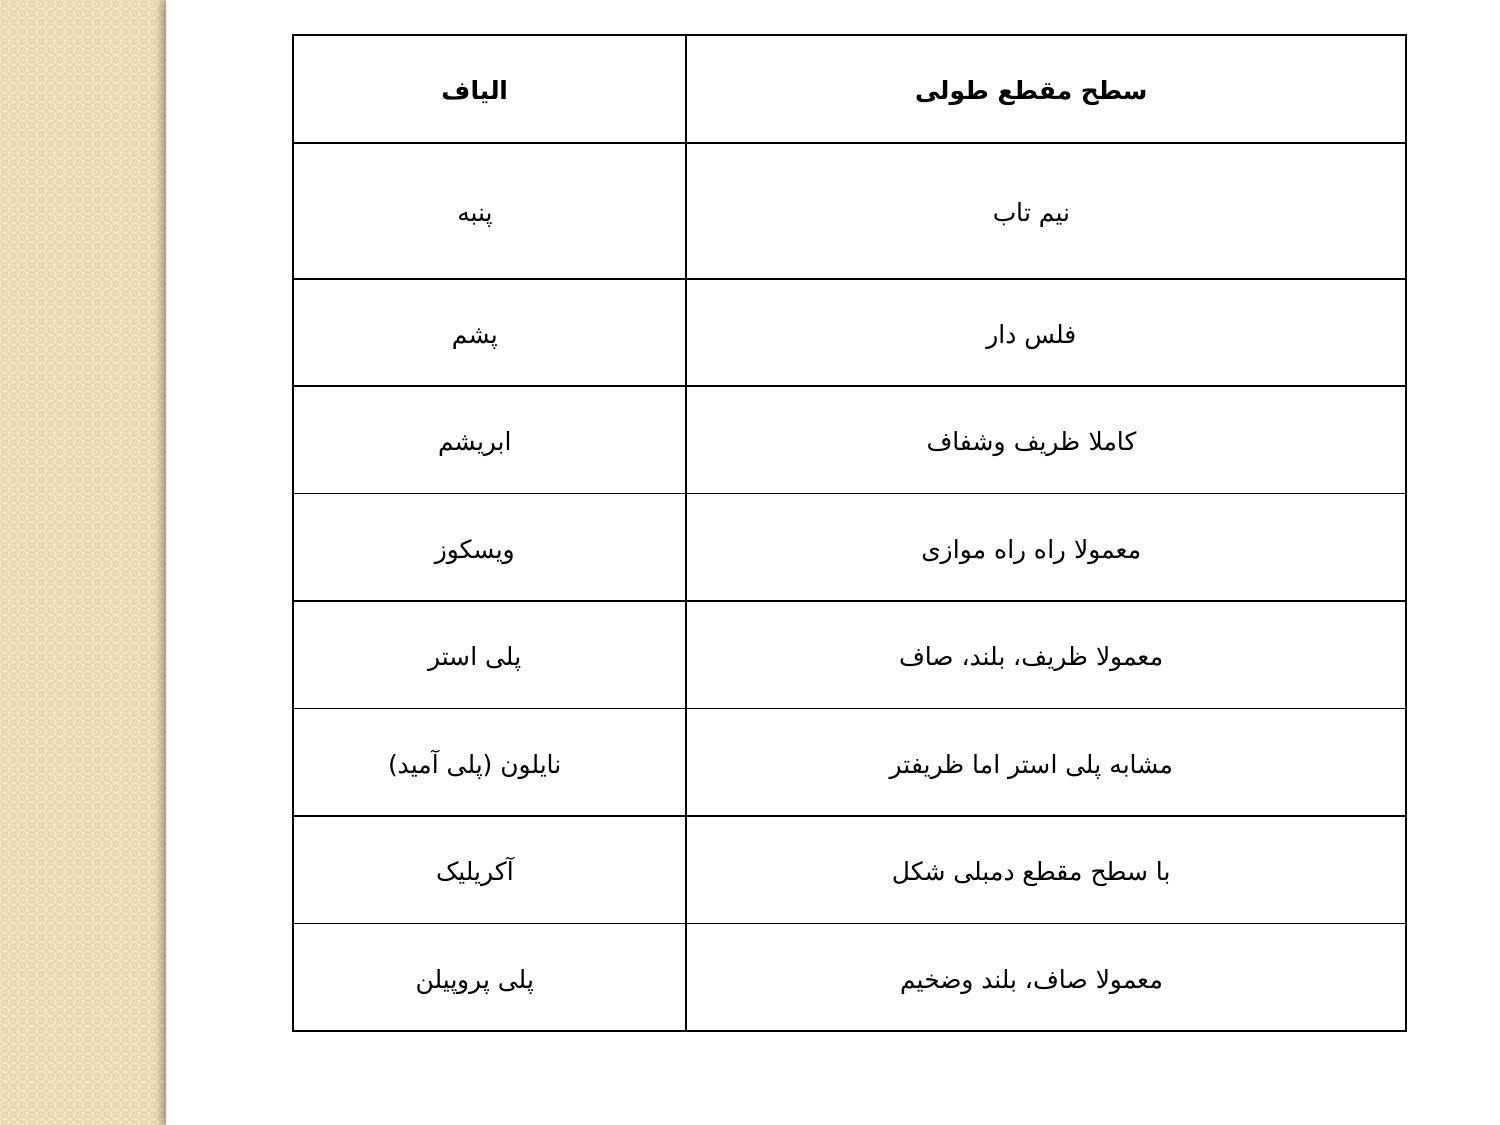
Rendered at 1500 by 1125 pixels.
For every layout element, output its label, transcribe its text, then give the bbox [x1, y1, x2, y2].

table_cell معمولا راه راه موازی [687, 494, 1405, 600]
table_header سطح مقطع طولی [687, 36, 1405, 142]
table_cell آکریلیک [294, 817, 685, 923]
table_cell پشم [294, 280, 685, 385]
table_cell معمولا صاف، بلند وضخیم [687, 924, 1405, 1030]
table_cell با سطح مقطع دمبلی شکل [687, 817, 1405, 923]
table_cell مشابه پلی استر اما ظریفتر [687, 709, 1405, 815]
table_cell نایلون (پلی آمید) [294, 709, 685, 815]
table_cell معمولا ظریف، بلند، صاف [687, 602, 1405, 708]
table_cell فلس دار [687, 280, 1405, 385]
table_cell ویسکوز [294, 494, 685, 600]
table_cell پلی استر [294, 602, 685, 708]
table_cell پنبه [294, 144, 685, 278]
table_cell پلی پروپیلن [294, 924, 685, 1030]
table_cell کاملا ظریف وشفاف [687, 387, 1405, 493]
table_cell نیم تاب [687, 144, 1405, 278]
table_cell ابریشم [294, 387, 685, 493]
table_header الیاف [294, 36, 685, 142]
